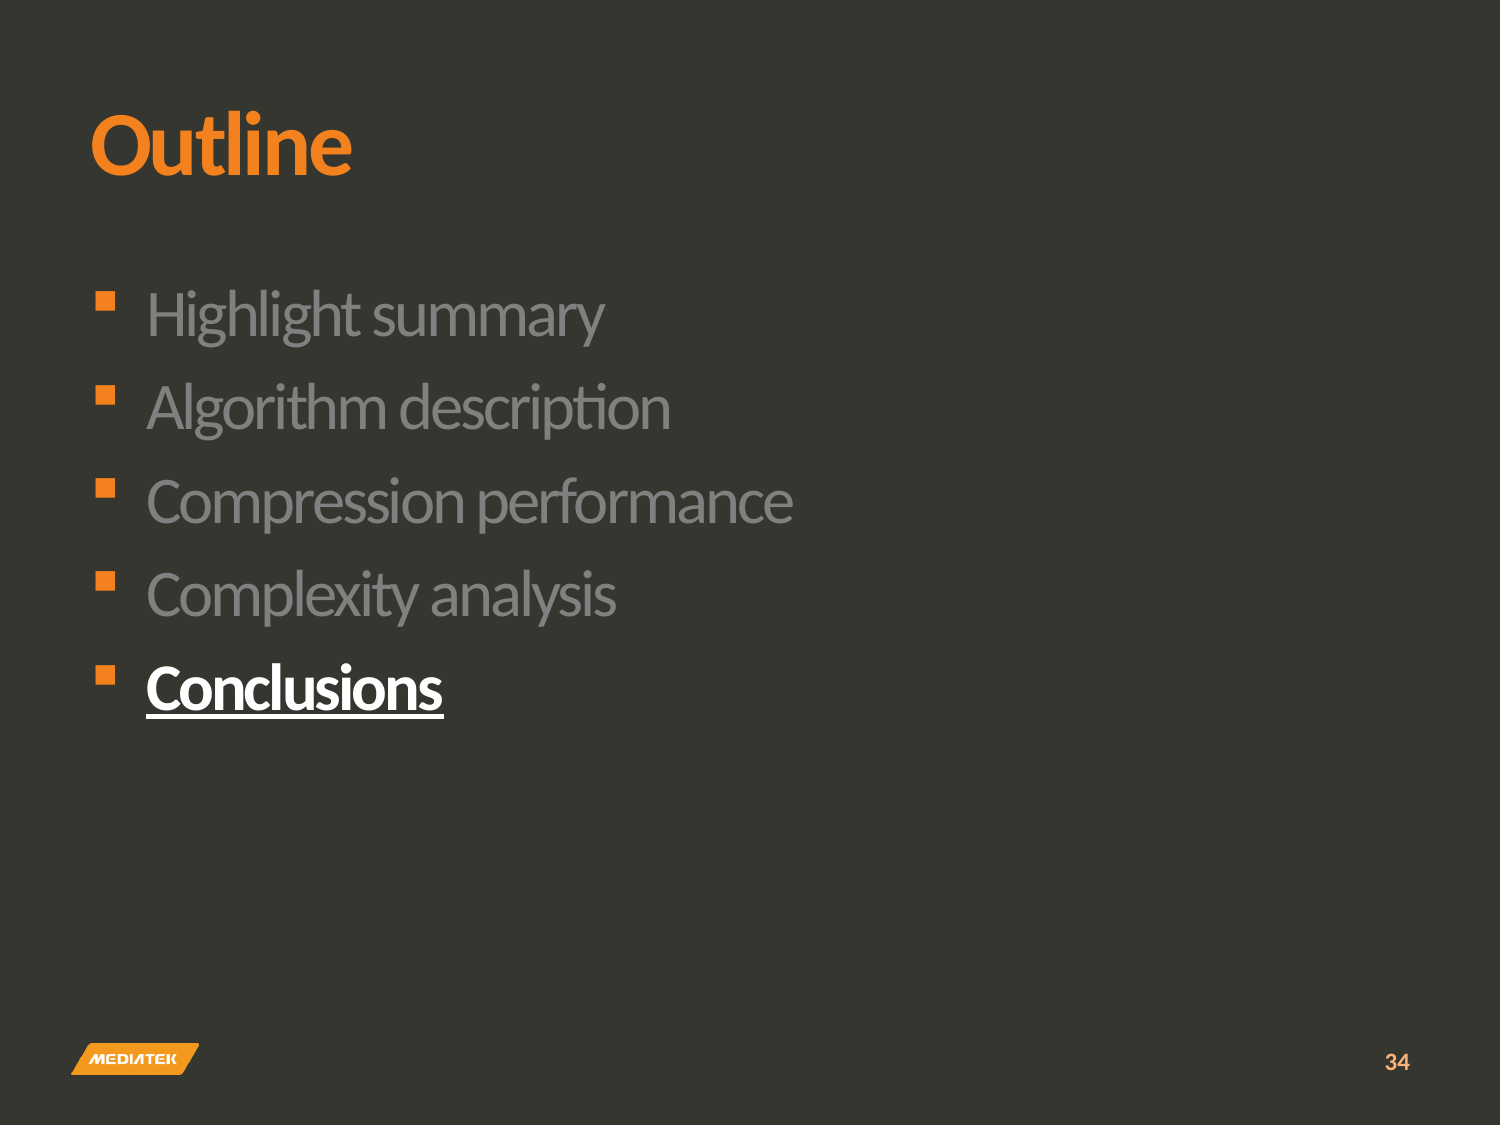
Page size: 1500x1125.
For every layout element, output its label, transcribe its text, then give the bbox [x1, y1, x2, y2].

picture [71, 1043, 199, 1075]
title Outline [75, 45, 1425, 233]
slide_number 34 [1251, 1029, 1425, 1090]
list Highlight summary Algorithm description Compression performance Complexity analysis Conclusions [75, 262, 1425, 1005]
